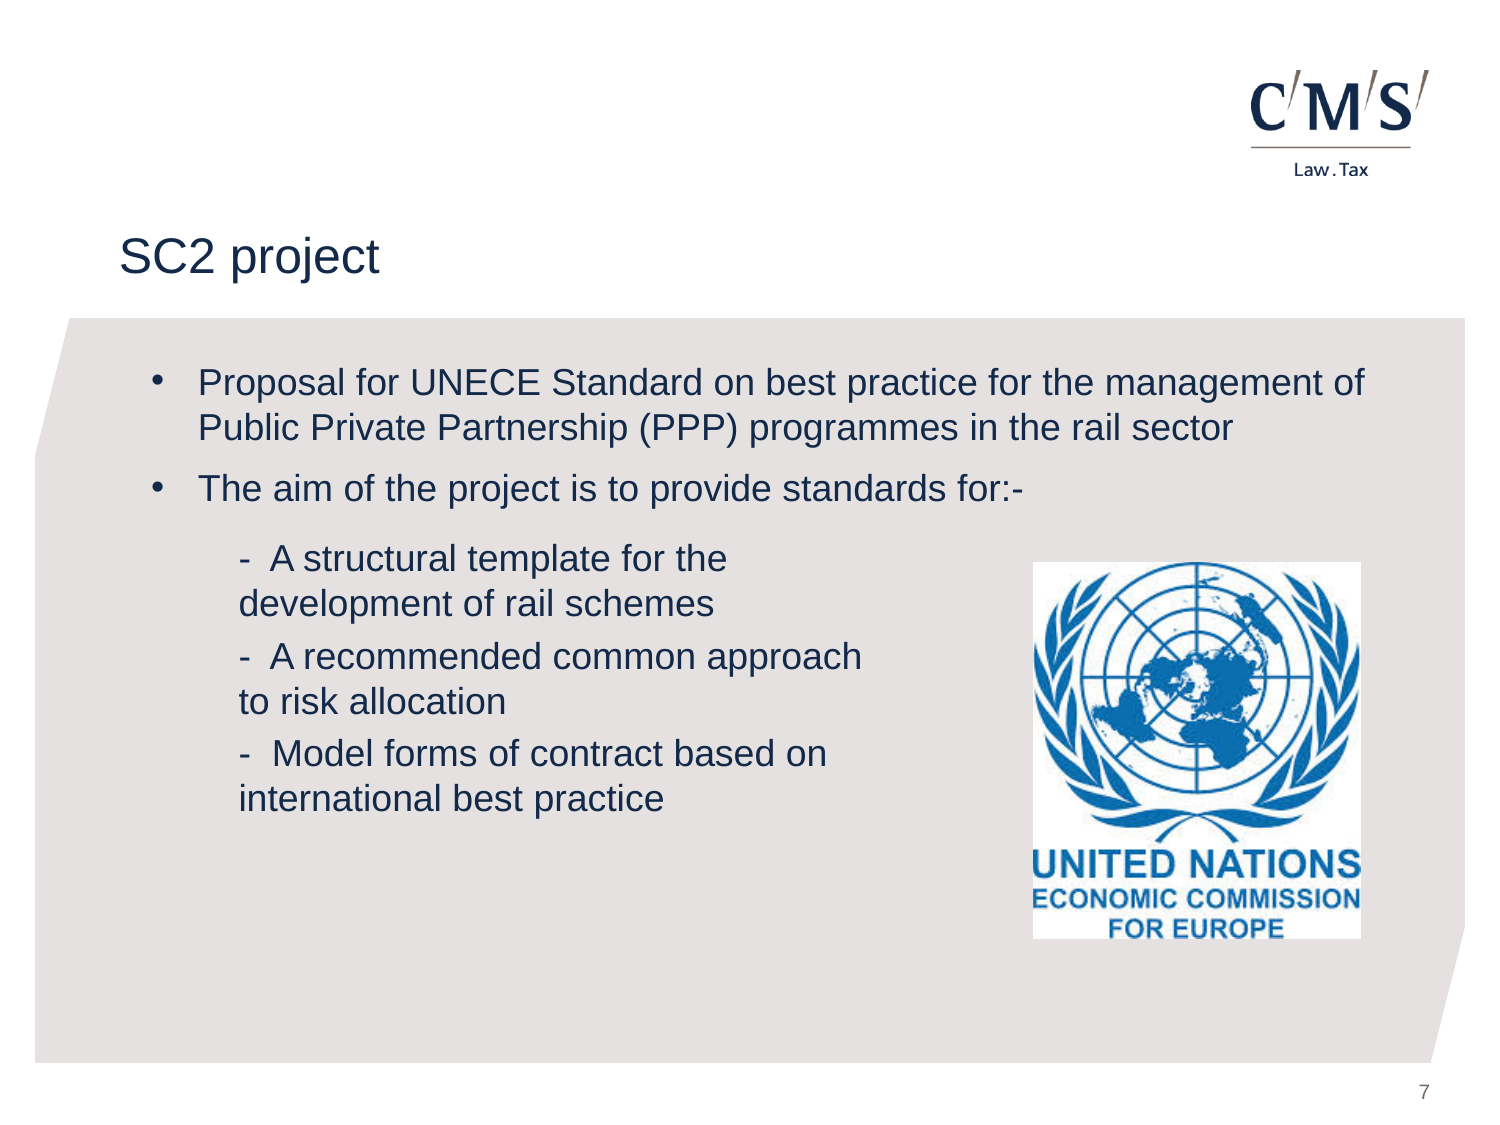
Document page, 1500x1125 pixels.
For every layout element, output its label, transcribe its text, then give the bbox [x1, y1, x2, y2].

picture [1251, 70, 1429, 176]
slide_number 7 [1350, 1070, 1446, 1111]
list SC2 project [104, 30, 1197, 291]
picture [35, 318, 1465, 1063]
text_box - A structural template for the development of rail schemes - A recommended common approach to risk allocation - Model forms of contract based on international best practice [76, 527, 892, 827]
list Proposal for UNECE Standard on best practice for the management of Public Private Partnership (PPP) programmes in the rail sector The aim of the project is to provide standards for:- [76, 349, 1422, 1024]
